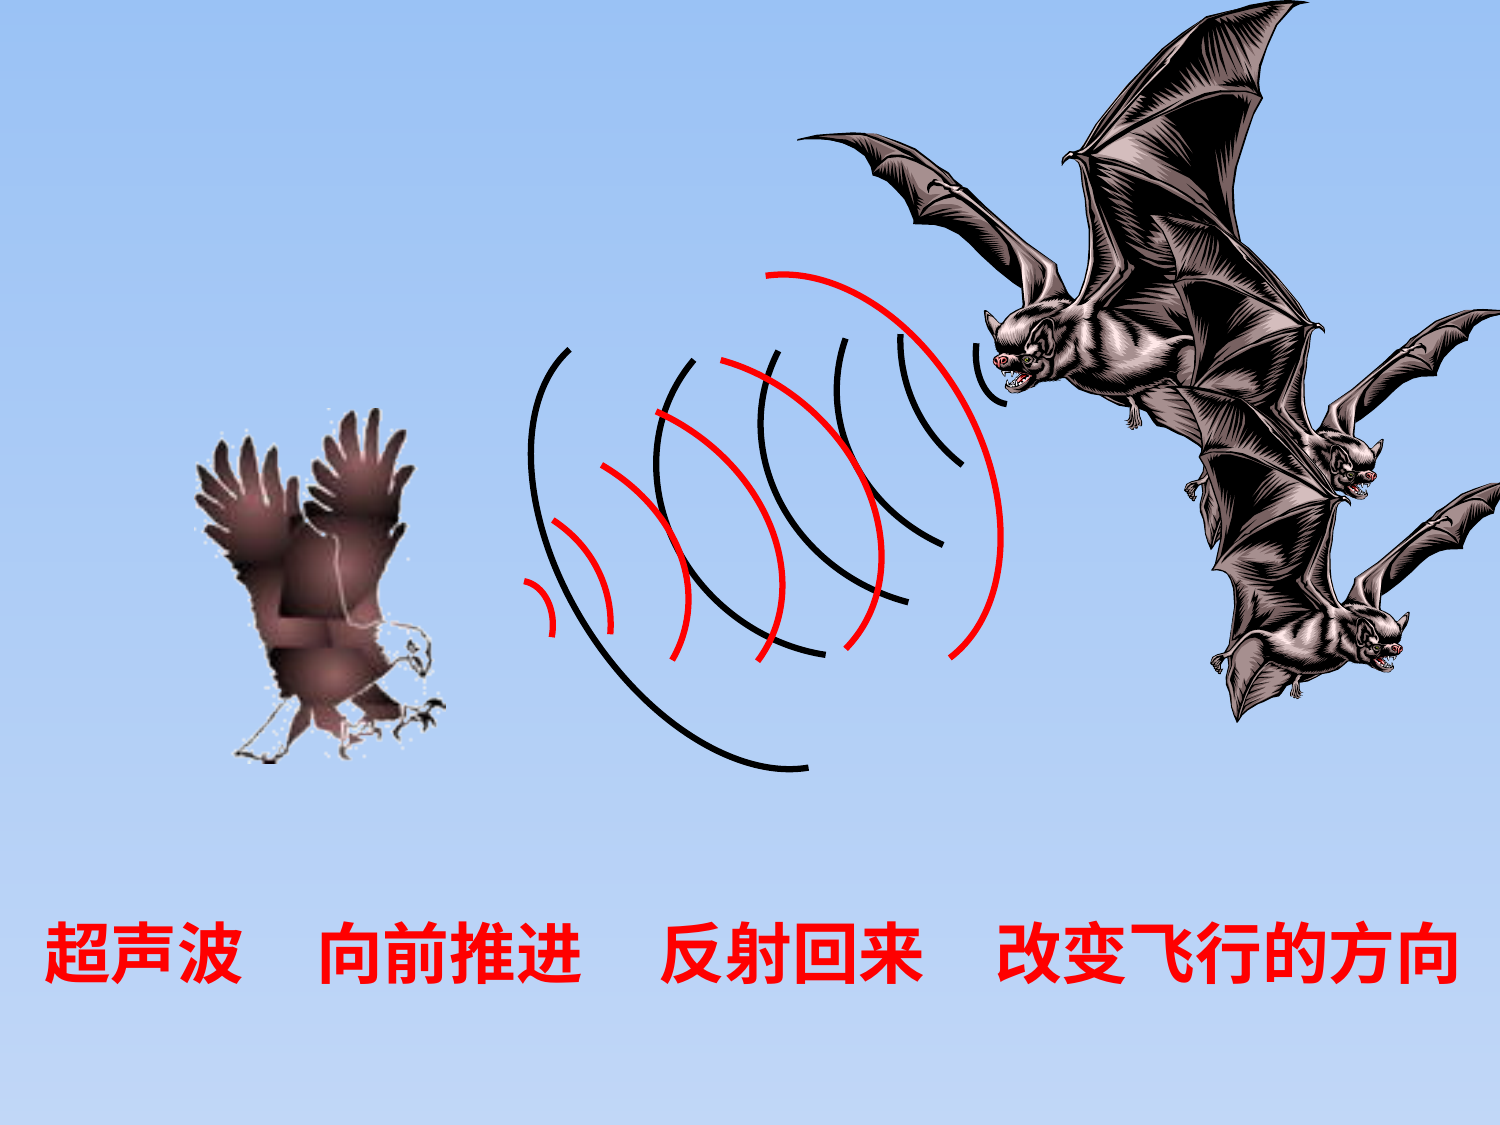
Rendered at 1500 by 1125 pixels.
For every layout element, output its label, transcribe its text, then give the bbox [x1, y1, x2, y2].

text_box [572, 302, 1098, 825]
text_box 改变飞行的方向 [980, 904, 1500, 1000]
text_box 超声波 [29, 904, 301, 1000]
text_box 反射回来 [643, 904, 951, 1000]
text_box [1137, 212, 1500, 550]
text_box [419, 231, 976, 670]
picture [194, 408, 446, 764]
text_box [797, 0, 1310, 463]
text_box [1163, 385, 1500, 723]
text_box 向前推进 [301, 904, 643, 1000]
